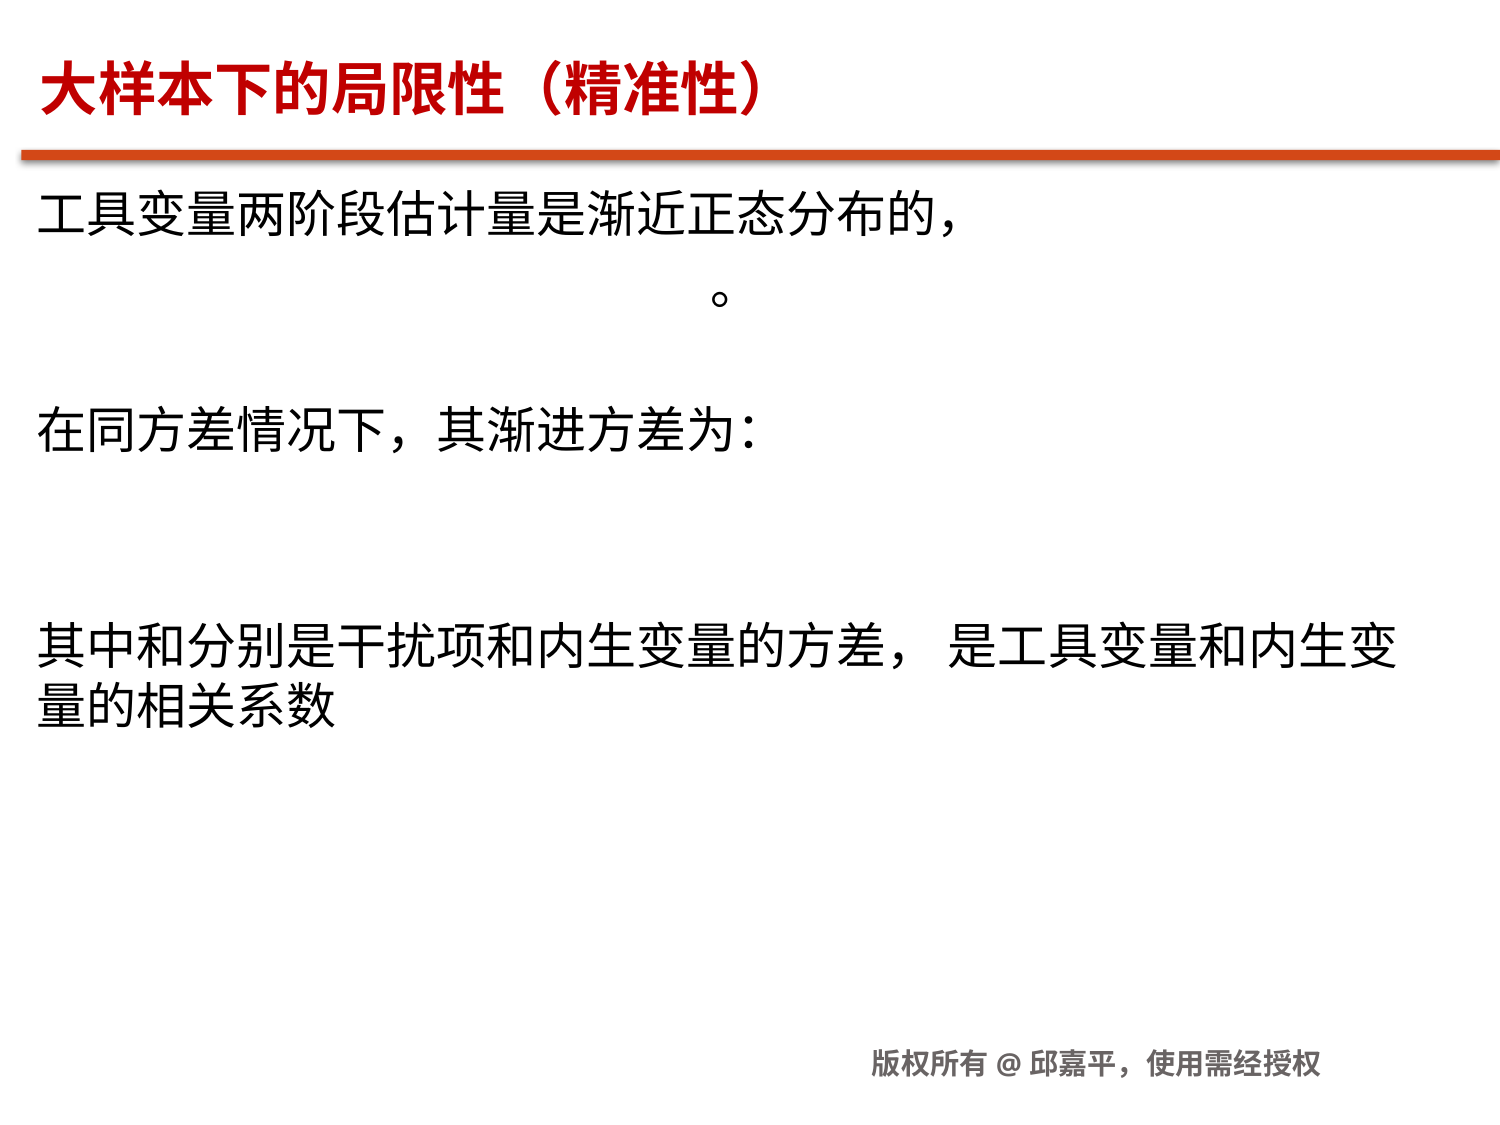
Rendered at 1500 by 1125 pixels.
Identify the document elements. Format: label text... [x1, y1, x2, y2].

title 大样本下的局限性（精准性） [24, 50, 1450, 138]
footer 版权所有@邱嘉平，使用需经授权 [690, 1025, 1500, 1100]
